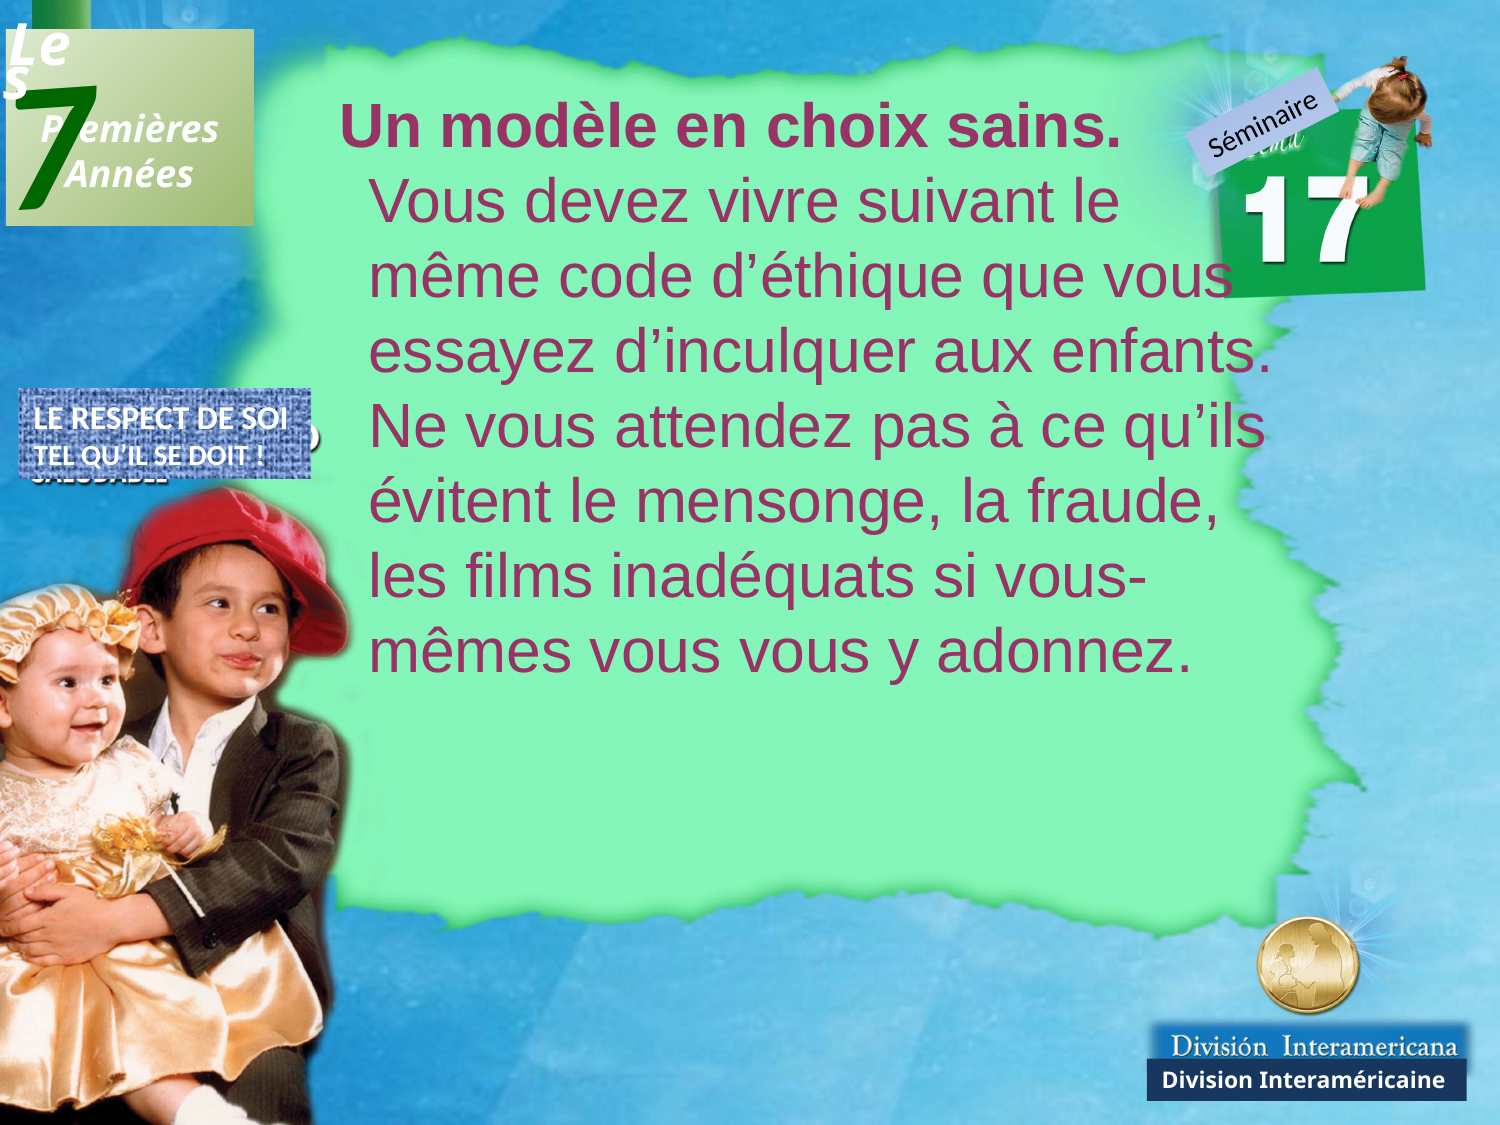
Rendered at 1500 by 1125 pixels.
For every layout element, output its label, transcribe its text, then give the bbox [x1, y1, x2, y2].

picture [0, 0, 1500, 1125]
text_box Division Interaméricaine [1146, 1058, 1467, 1101]
text_box Un modèle en choix sains. Vous devez vivre suivant le même code d’éthique que vous essayez d’inculquer aux enfants. Ne vous attendez pas à ce qu’ils évitent le mensonge, la fraude, les films inadéquats si vous-mêmes vous vous y adonnez. [324, 78, 1307, 693]
text_box LE RESPECT DE SOI TEL QU’IL SE DOIT ! [18, 388, 312, 479]
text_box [0, 17, 255, 256]
text_box Séminaire [1184, 66, 1340, 178]
